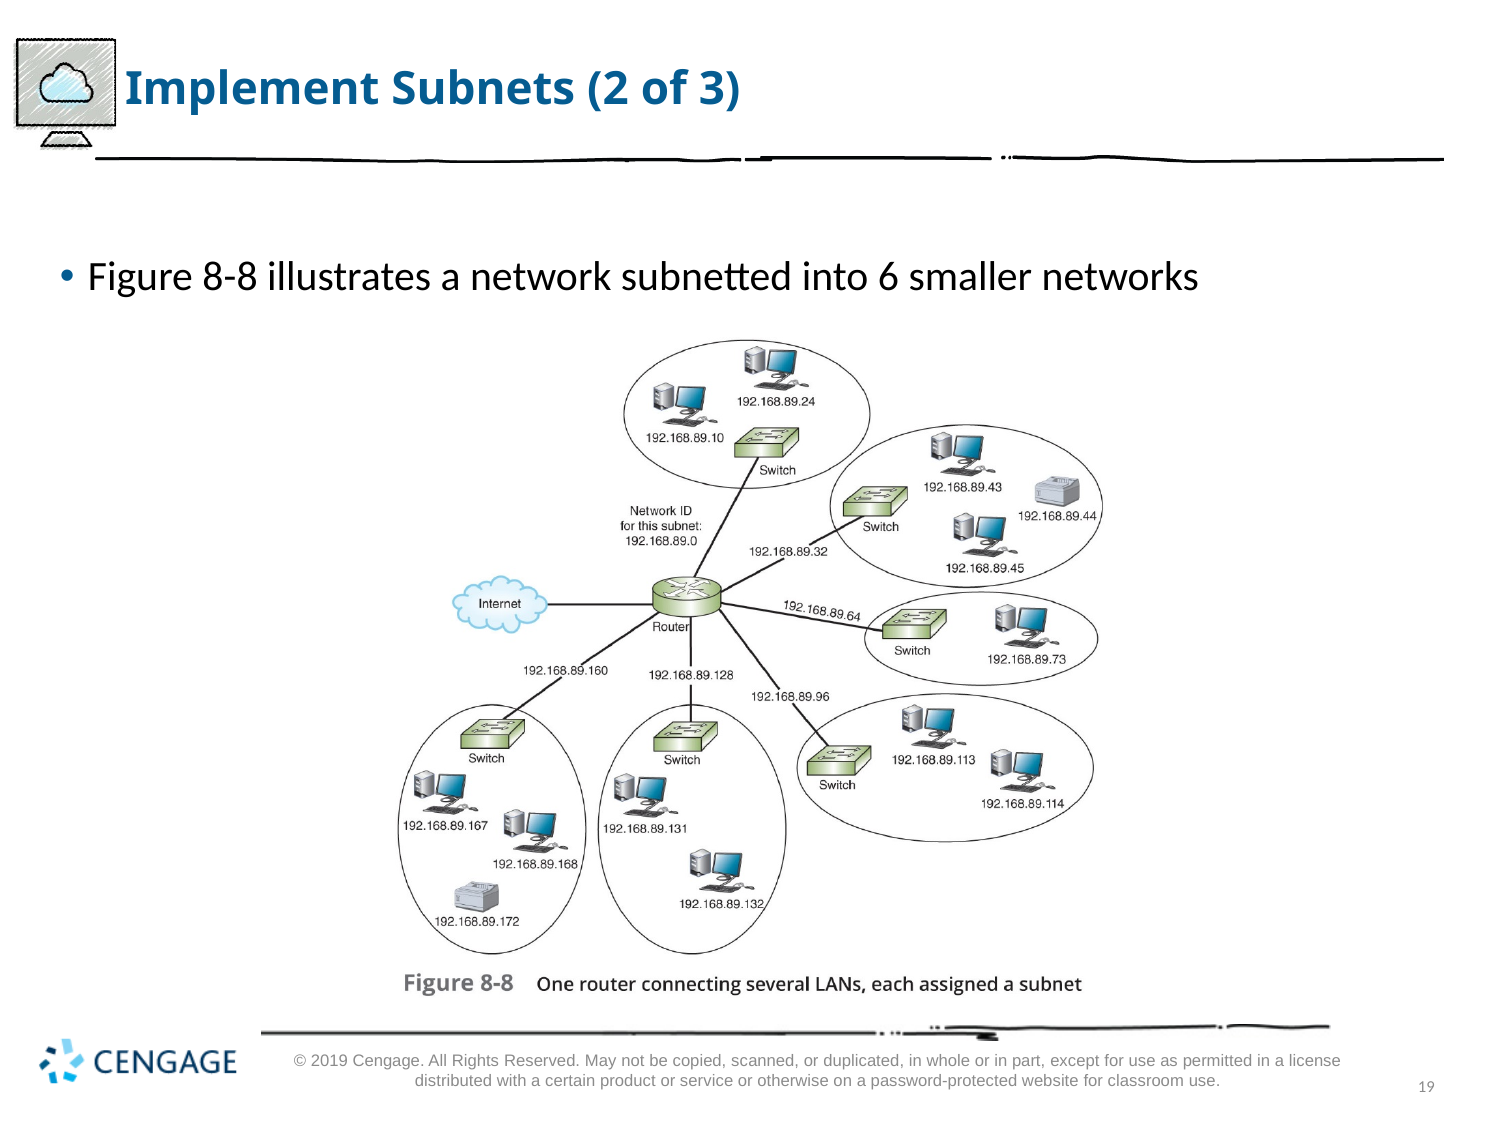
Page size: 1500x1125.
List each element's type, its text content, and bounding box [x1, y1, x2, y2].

picture [13, 36, 117, 151]
picture [261, 1024, 1331, 1041]
picture [95, 155, 1444, 163]
footer © 2019 Cengage. All Rights Reserved. May not be copied, scanned, or duplicated, in whole or in part, except for use as permitted in a license distributed with a certain product or service or otherwise on a password-protected website for classroom use. [262, 1050, 1375, 1091]
picture [19, 1025, 249, 1096]
list Figure 8-8 illustrates a network subnetted into 6 smaller networks [59, 252, 1441, 301]
picture [395, 337, 1105, 999]
title Implement Subnets (2 of 3) [125, 66, 1442, 116]
